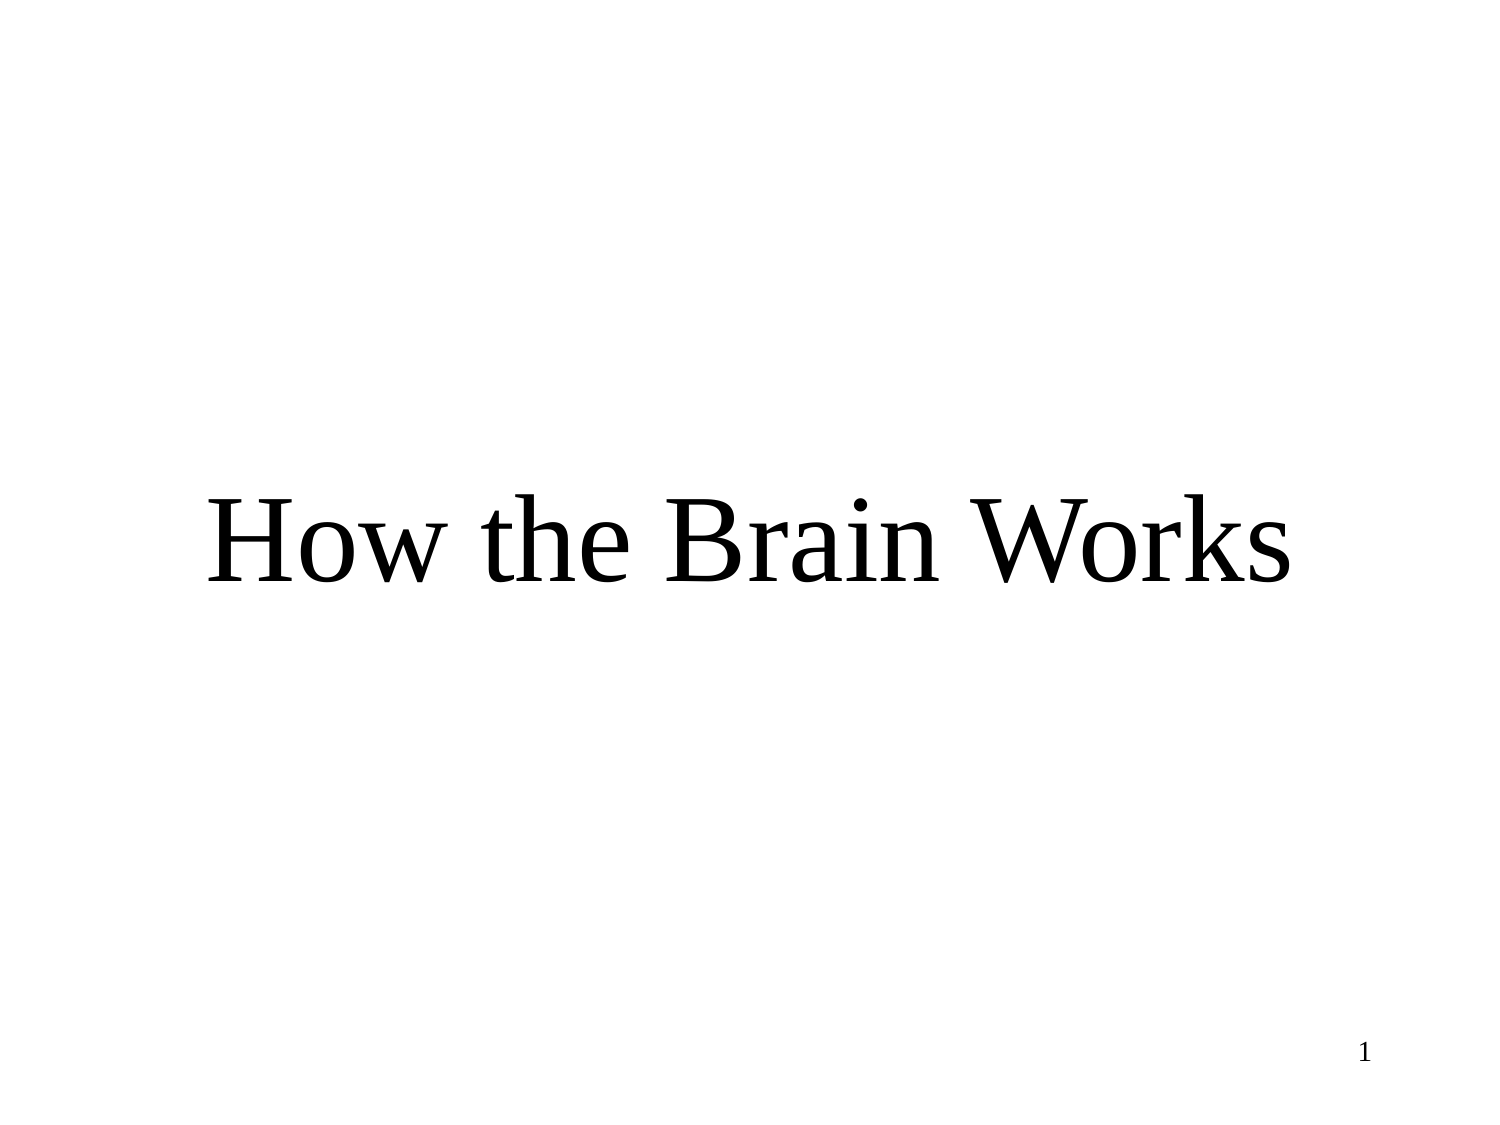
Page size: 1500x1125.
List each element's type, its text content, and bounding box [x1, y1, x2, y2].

title How the Brain Works [112, 437, 1388, 626]
slide_number 1 [1074, 1024, 1388, 1101]
